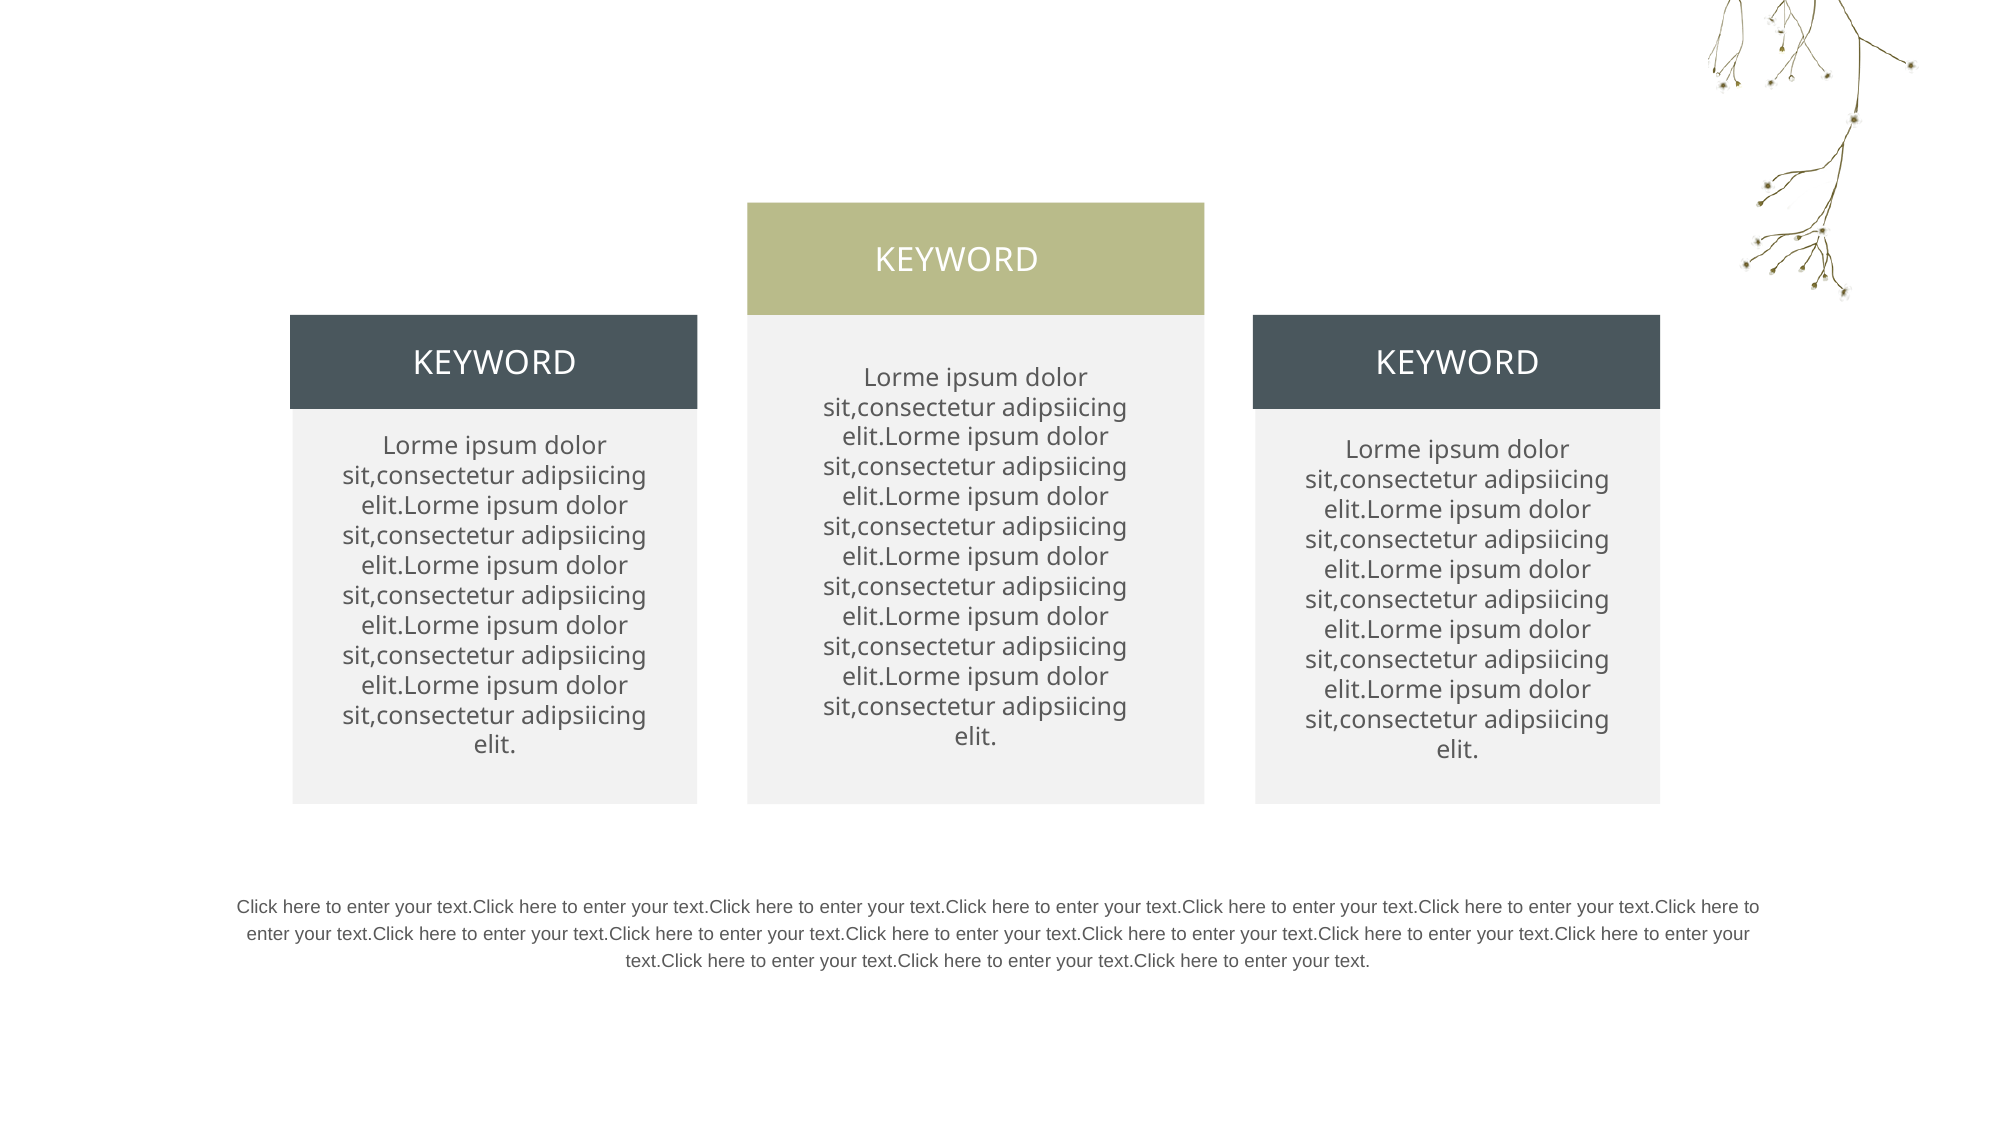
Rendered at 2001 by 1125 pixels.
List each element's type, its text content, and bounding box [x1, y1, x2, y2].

text_box KEYWORD [376, 334, 614, 389]
text_box Lorme ipsum dolor sit,consectetur adipsiicing elit.Lorme ipsum dolor sit,consectetur adipsiicing elit.Lorme ipsum dolor sit,consectetur adipsiicing elit.Lorme ipsum dolor sit,consectetur adipsiicing elit.Lorme ipsum dolor sit,consectetur adipsiicing elit.Lorme ipsum dolor sit,consectetur adipsiicing elit. [796, 353, 1156, 788]
picture [1641, 0, 1952, 319]
text_box [1252, 314, 1661, 410]
text_box Lorme ipsum dolor sit,consectetur adipsiicing elit.Lorme ipsum dolor sit,consectetur adipsiicing elit.Lorme ipsum dolor sit,consectetur adipsiicing elit.Lorme ipsum dolor sit,consectetur adipsiicing elit.Lorme ipsum dolor sit,consectetur adipsiicing elit. [1278, 426, 1638, 801]
text_box [1254, 410, 1661, 805]
text_box [291, 410, 698, 805]
text_box [746, 202, 1206, 316]
text_box [289, 314, 698, 410]
text_box [746, 316, 1206, 805]
text_box KEYWORD [838, 231, 1076, 286]
text_box KEYWORD [1339, 334, 1577, 389]
text_box Click here to enter your text.Click here to enter your text.Click here to enter your text.Click here to enter your text.Click here to enter your text.Click here to enter your text.Click here to enter your text.Click here to enter your text.Click here to enter your text.Click here to enter your text.Click here to enter your text.Click here to enter your text.Click here to enter your text.Click here to enter your text.Click here to enter your text.Click here to enter your text. [199, 882, 1797, 1020]
text_box Lorme ipsum dolor sit,consectetur adipsiicing elit.Lorme ipsum dolor sit,consectetur adipsiicing elit.Lorme ipsum dolor sit,consectetur adipsiicing elit.Lorme ipsum dolor sit,consectetur adipsiicing elit.Lorme ipsum dolor sit,consectetur adipsiicing elit. [315, 422, 675, 797]
